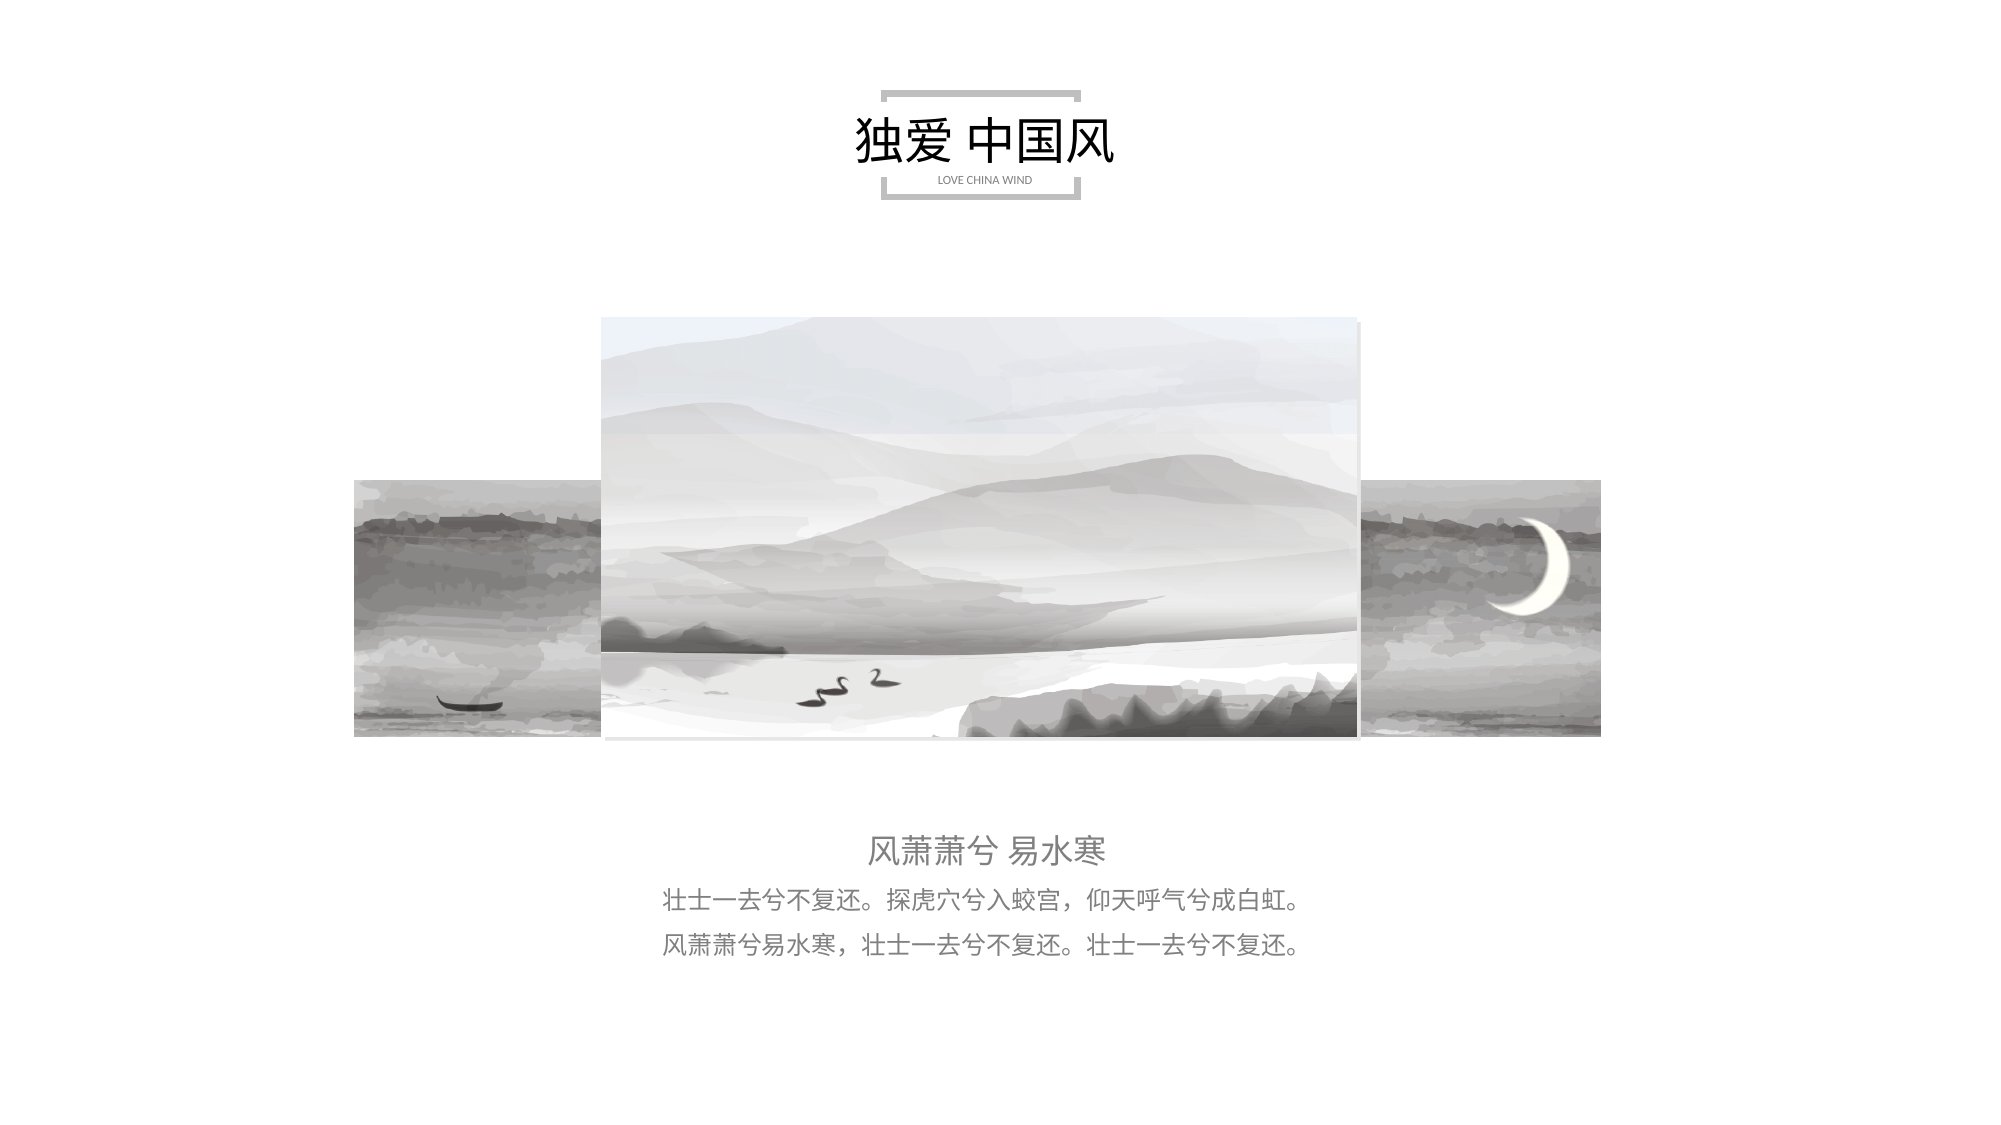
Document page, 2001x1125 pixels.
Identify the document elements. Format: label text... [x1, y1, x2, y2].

text_box 风萧萧兮 易水寒 壮士一去兮不复还。探虎穴兮入蛟宫，仰天呼气兮成白虹。 风萧萧兮易水寒，壮士一去兮不复还。壮士一去兮不复还。 [548, 802, 1427, 1102]
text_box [831, 93, 1140, 197]
picture [354, 317, 1601, 737]
